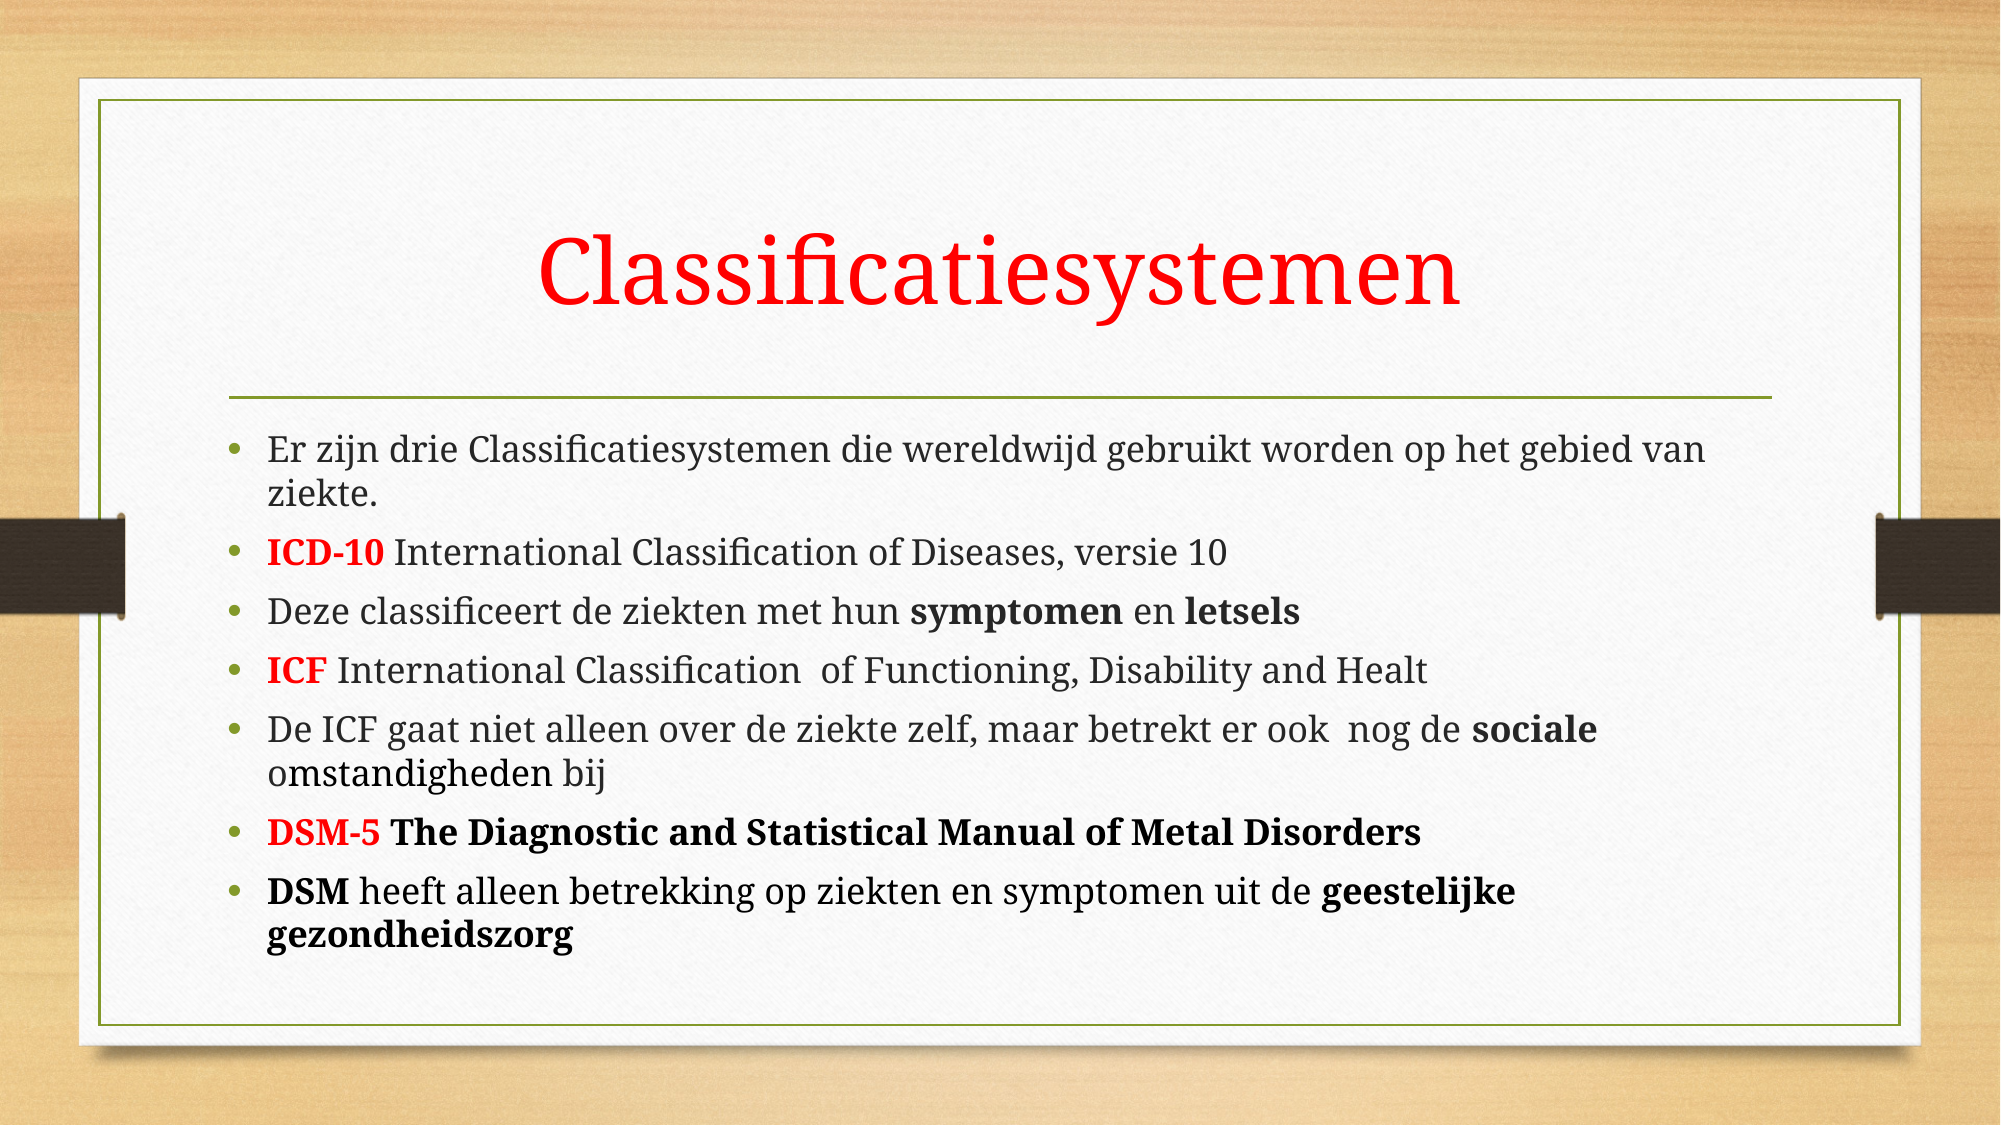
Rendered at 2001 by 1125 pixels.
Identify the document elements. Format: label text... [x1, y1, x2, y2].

picture [0, 0, 2001, 1125]
list Er zijn drie Classificatiesystemen die wereldwijd gebruikt worden op het gebied van ziekte. ICD-10 International Classification of Diseases, versie 10 Deze classificeert de ziekten met hun symptomen en letsels ICF International Classification of Functioning, Disability and Healt De ICF gaat niet alleen over de ziekte zelf, maar betrekt er ook nog de sociale omstandigheden bij DSM-5 The Diagnostic and Statistical Manual of Metal Disorders DSM heeft alleen betrekking op ziekten en symptomen uit de geestelijke gezondheidszorg [212, 419, 1788, 964]
title Classificatiesystemen [212, 161, 1788, 375]
